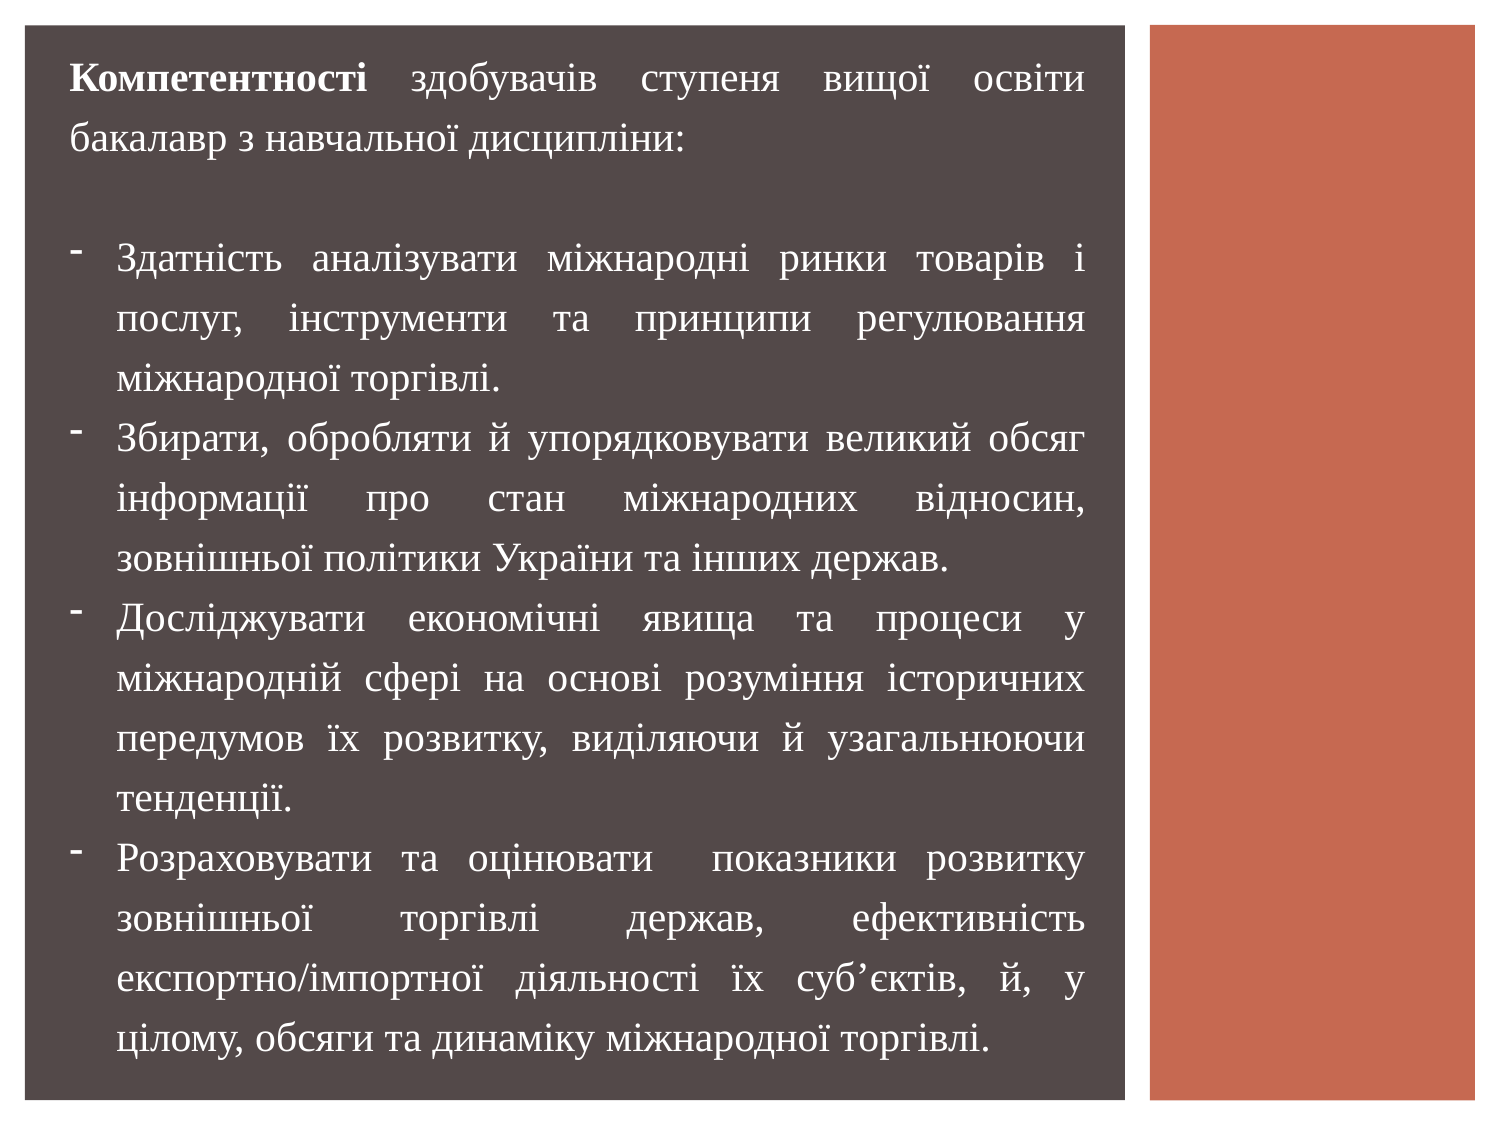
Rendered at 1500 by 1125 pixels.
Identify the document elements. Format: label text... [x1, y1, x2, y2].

text_box Компетентності здобувачів ступеня вищої освіти бакалавр з навчальної дисципліни: Здатність аналізувати міжнародні ринки товарів і послуг, інструменти та принципи регулювання міжнародної торгівлі. Збирати, обробляти й упорядковувати великий обсяг інформації про стан міжнародних відносин, зовнішньої політики України та інших держав. Досліджувати економічні явища та процеси у міжнародній сфері на основі розуміння історичних передумов їх розвитку, виділяючи й узагальнюючи тенденції. Розраховувати та оцінювати показники розвитку зовнішньої торгівлі держав, ефективність експортно/імпортної діяльності їх суб’єктів, й, у цілому, обсяги та динаміку міжнародної торгівлі. [54, 32, 1101, 1122]
